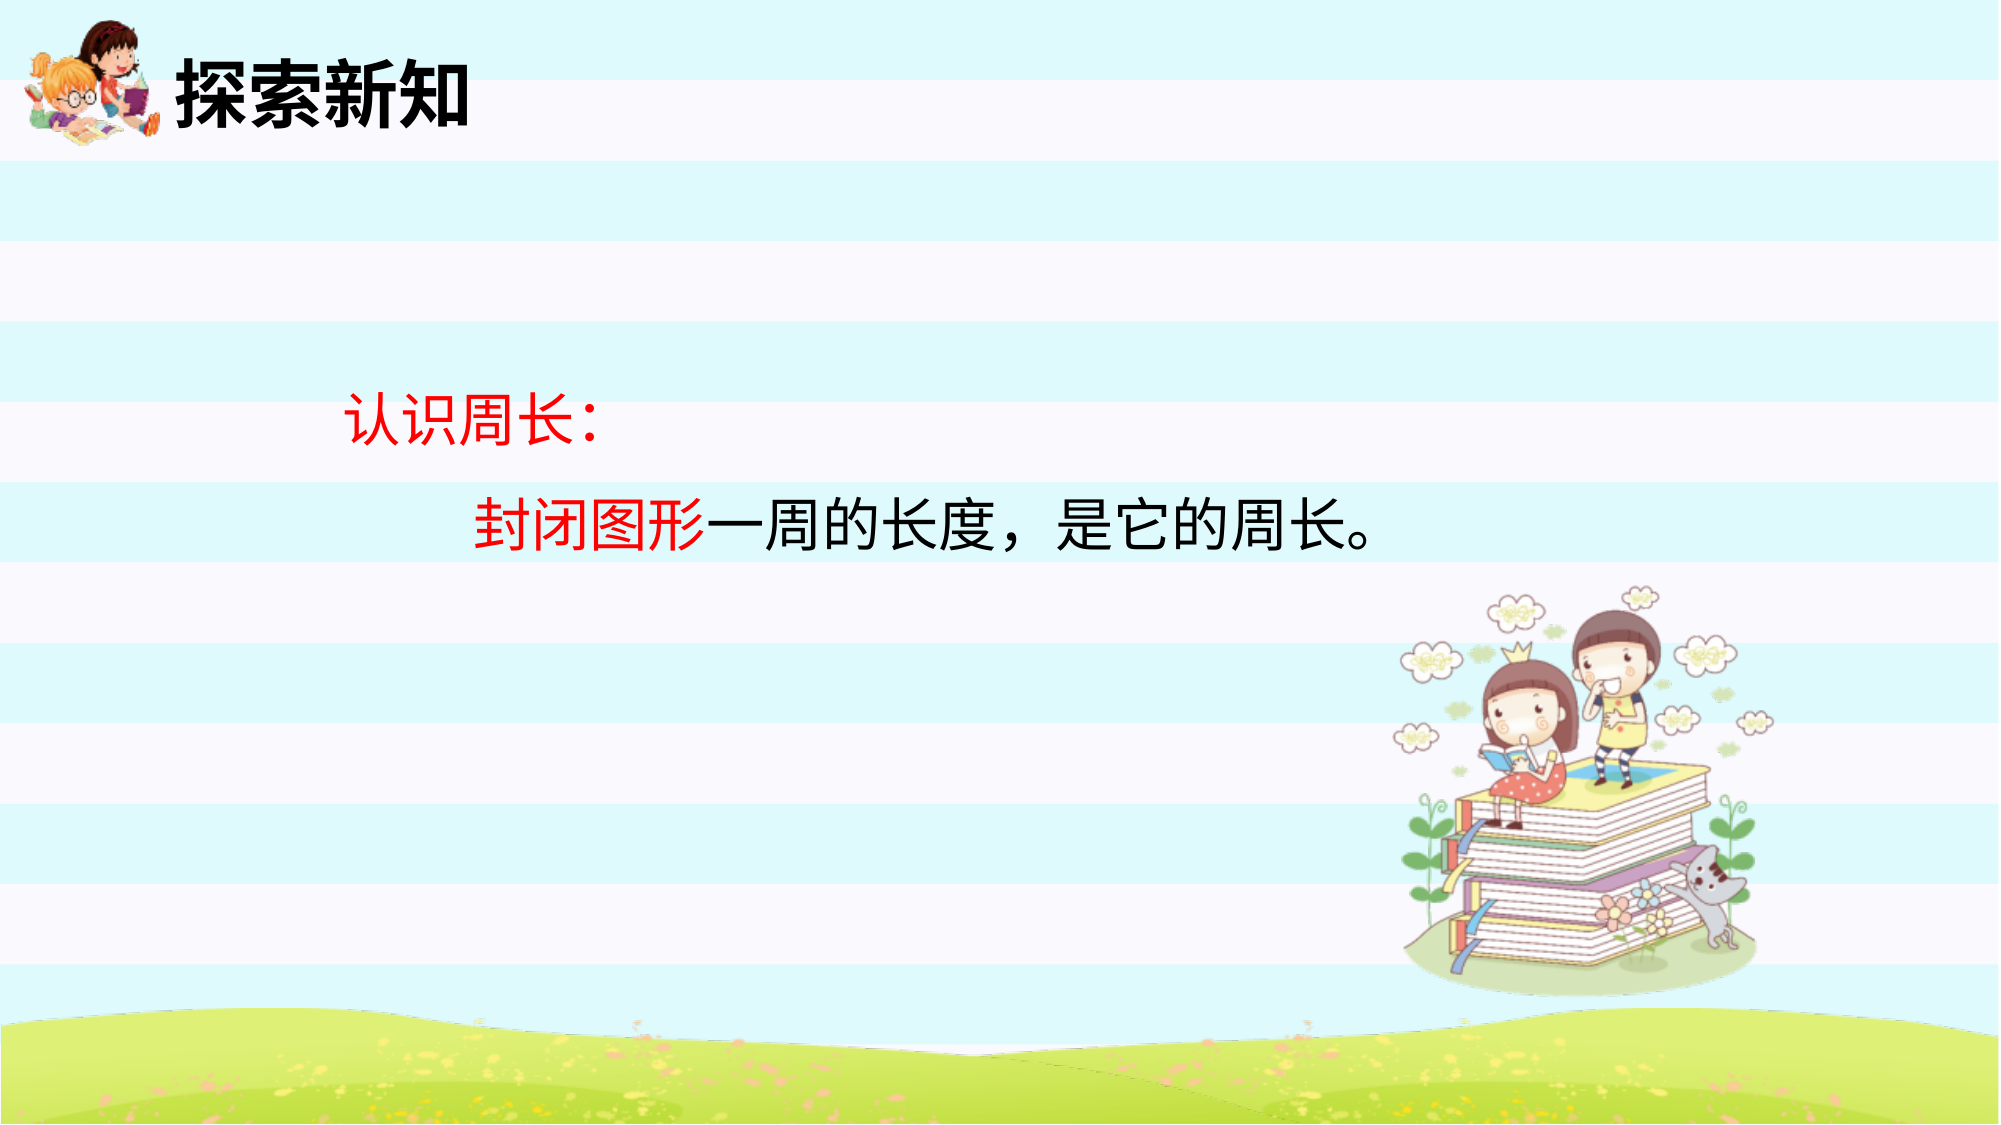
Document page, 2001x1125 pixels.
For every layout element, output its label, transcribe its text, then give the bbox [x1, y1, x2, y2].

picture [24, 20, 160, 146]
picture [1, 1008, 1999, 1124]
text_box 认识周长： 封闭图形一周的长度，是它的周长。 [327, 340, 1559, 565]
picture [1391, 578, 1777, 1004]
text_box 探索新知 [159, 39, 618, 145]
